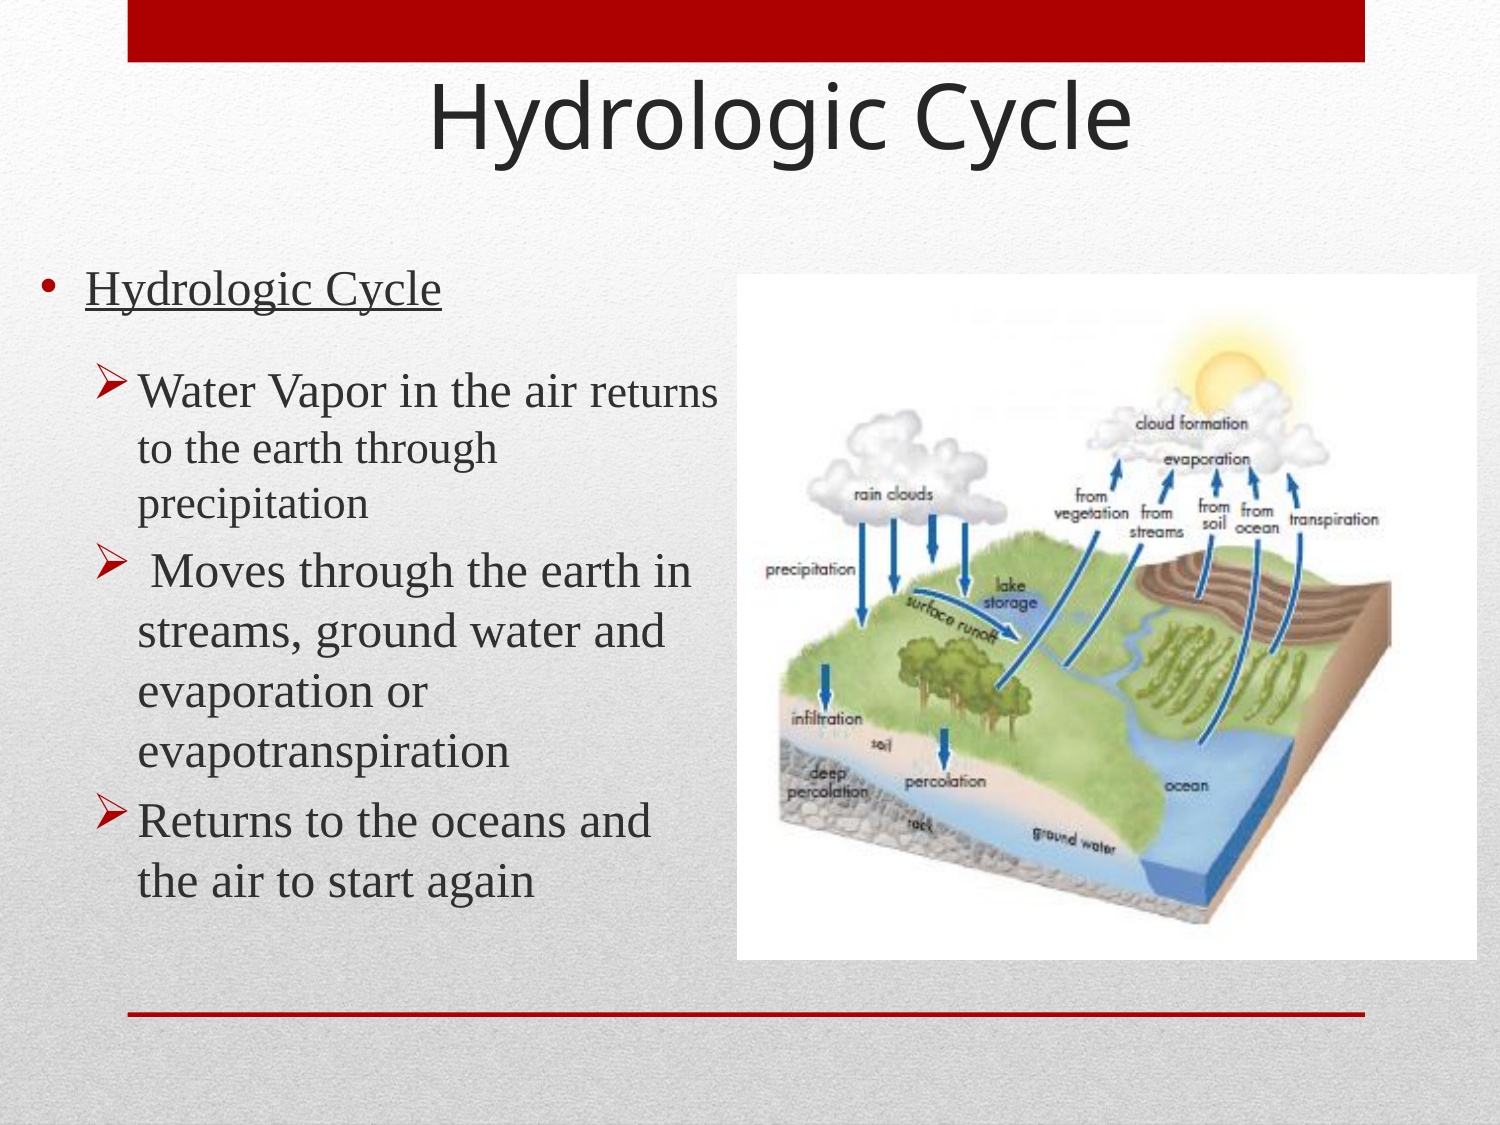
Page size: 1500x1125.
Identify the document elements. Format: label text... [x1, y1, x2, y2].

list Hydrologic Cycle Water Vapor in the air returns to the earth through precipitation Moves through the earth in streams, ground water and evaporation or evapotranspiration Returns to the oceans and the air to start again [24, 200, 736, 963]
picture [736, 274, 1478, 961]
title Hydrologic Cycle [62, 50, 1500, 175]
